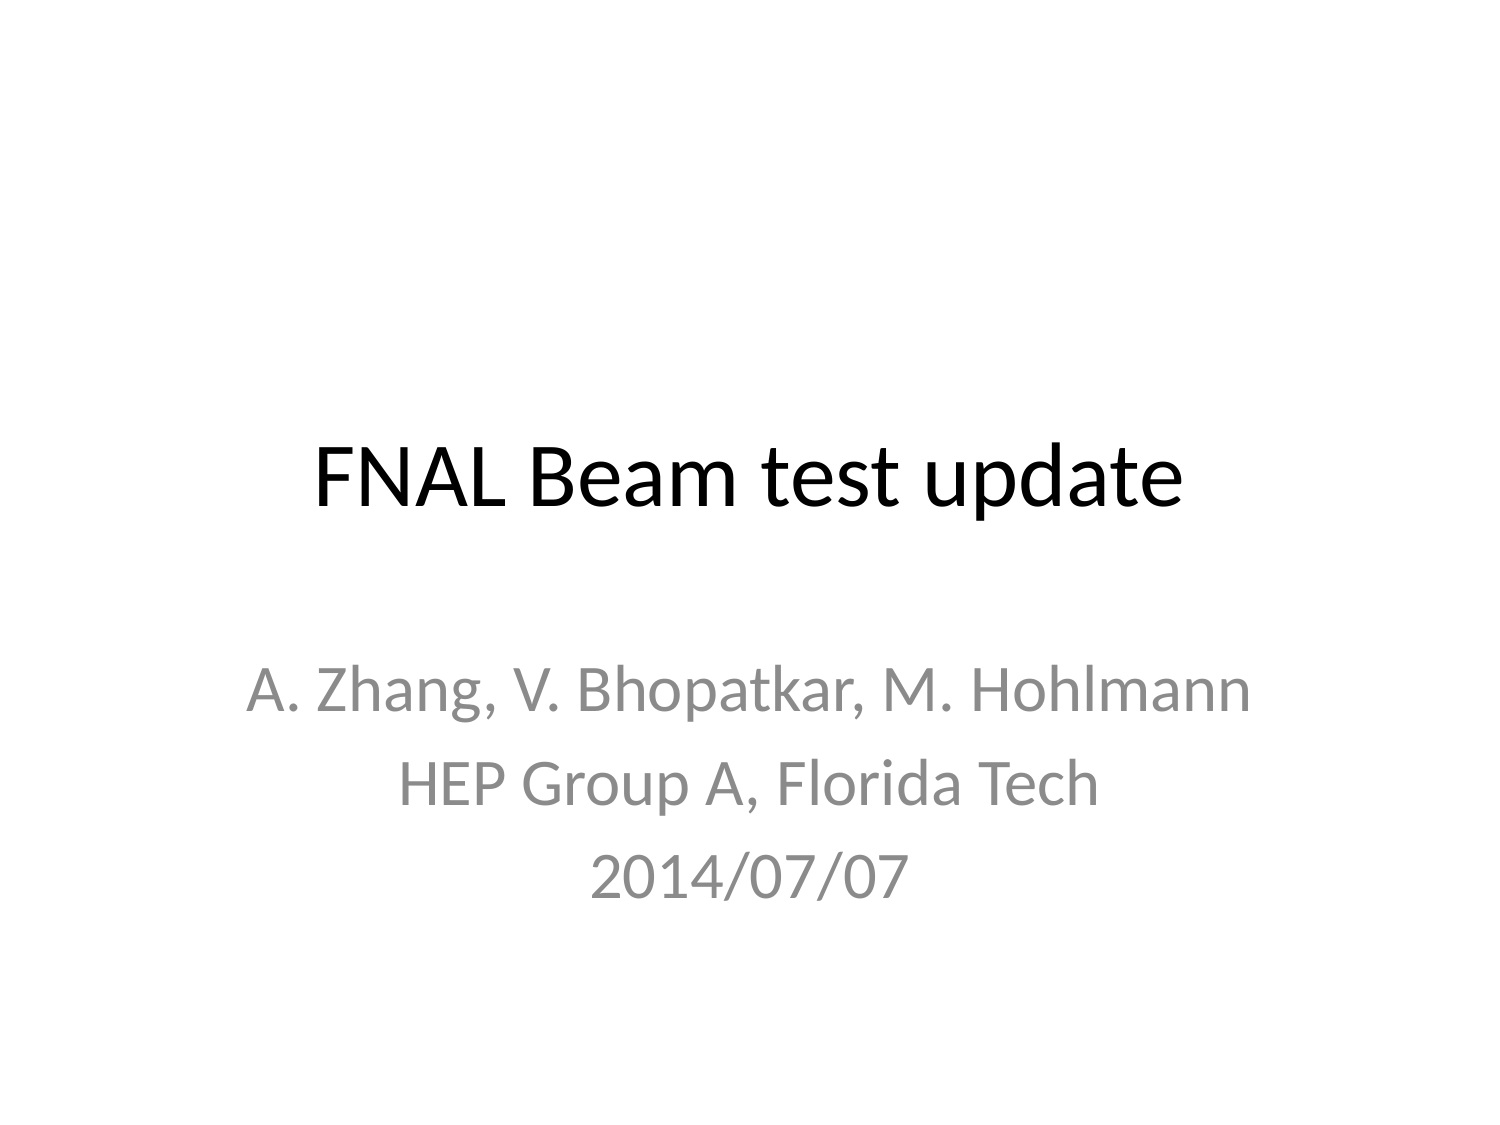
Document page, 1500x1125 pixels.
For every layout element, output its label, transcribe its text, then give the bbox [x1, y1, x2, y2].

subtitle A. Zhang, V. Bhopatkar, M. Hohlmann HEP Group A, Florida Tech 2014/07/07 [225, 637, 1275, 925]
title FNAL Beam test update [112, 349, 1388, 591]
